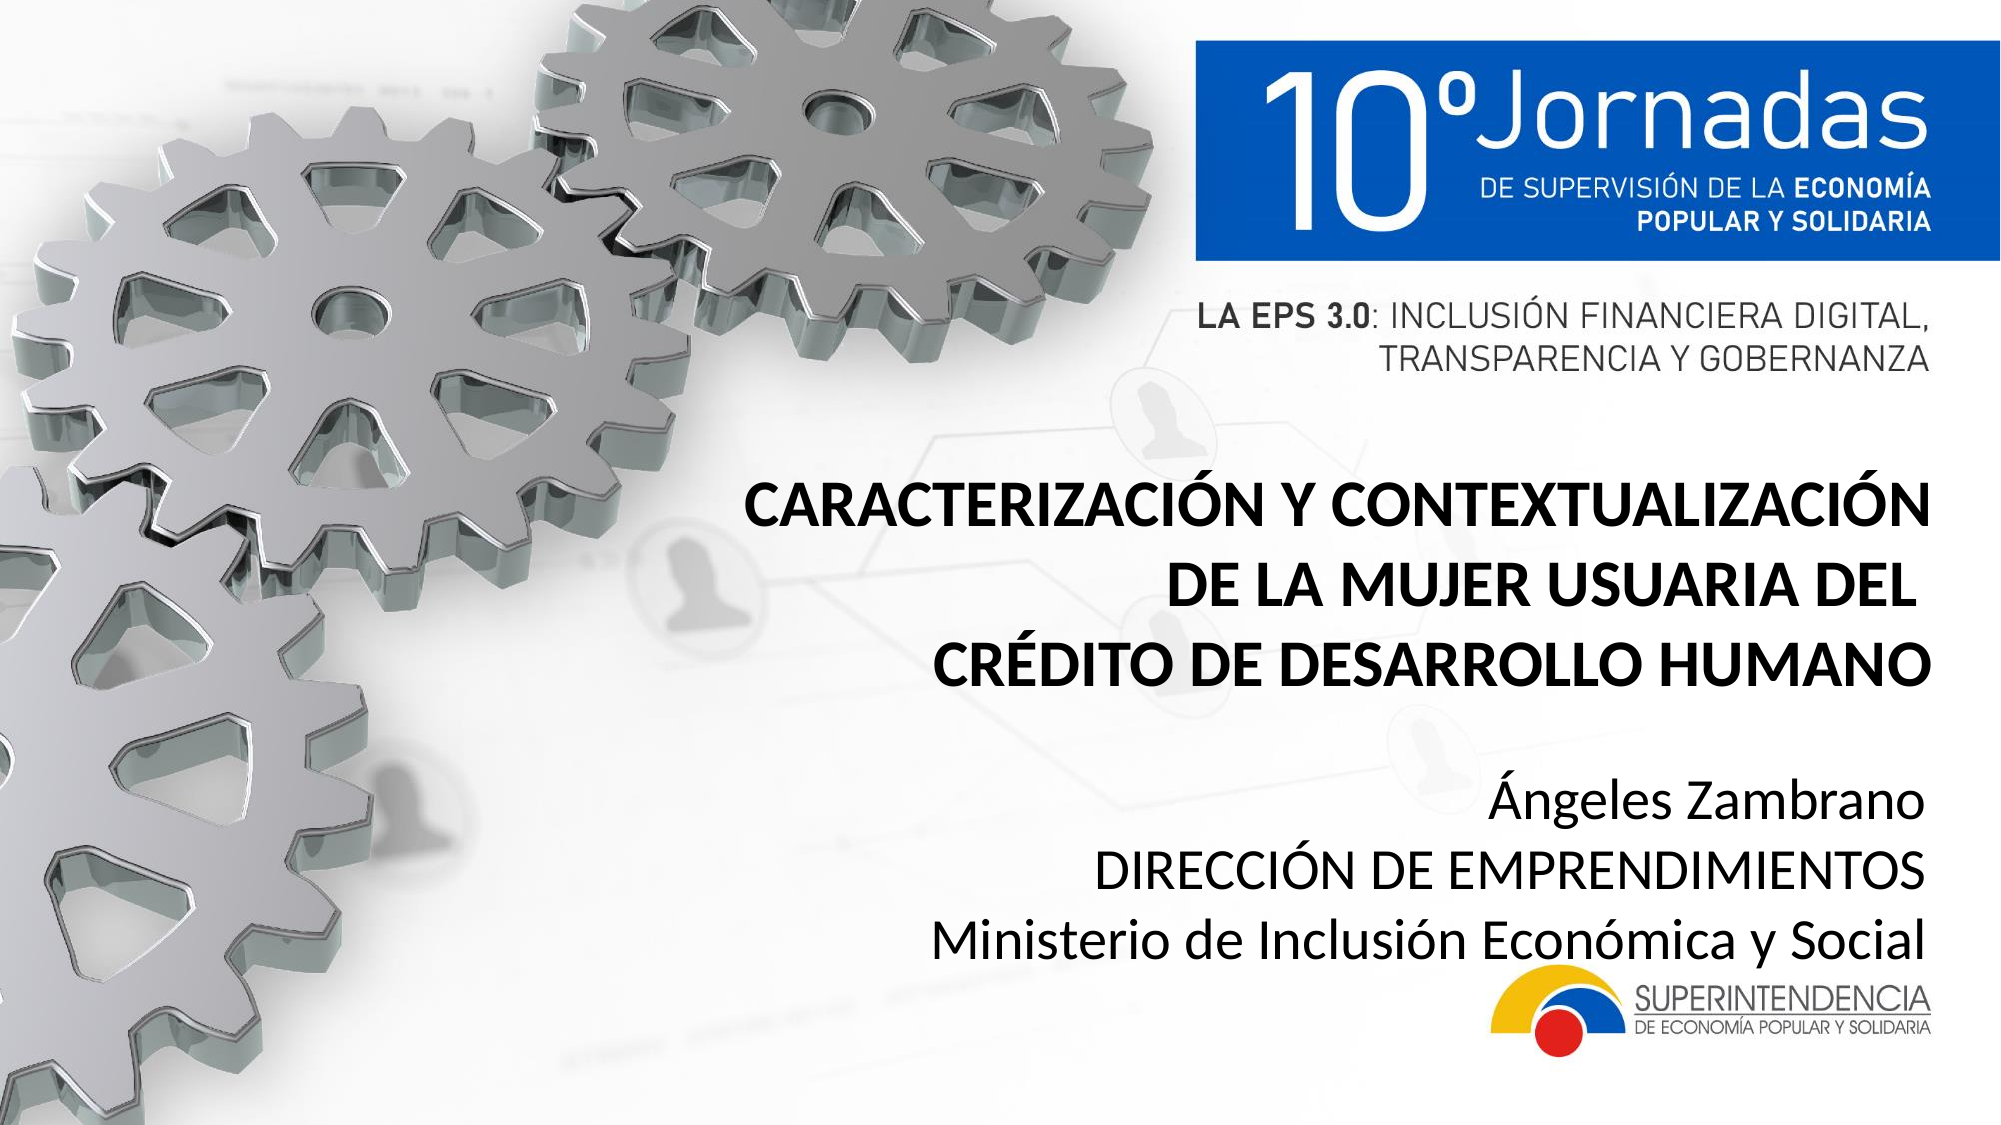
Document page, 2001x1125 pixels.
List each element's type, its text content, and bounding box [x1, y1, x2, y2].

text_box Ángeles Zambrano DIRECCIÓN DE EMPRENDIMIENTOS Ministerio de Inclusión Económica y Social [915, 753, 1942, 979]
picture [0, 0, 2001, 1125]
text_box CARACTERIZACIÓN Y CONTEXTUALIZACIÓN DE LA MUJER USUARIA DEL CRÉDITO DE DESARROLLO HUMANO [720, 452, 1948, 708]
